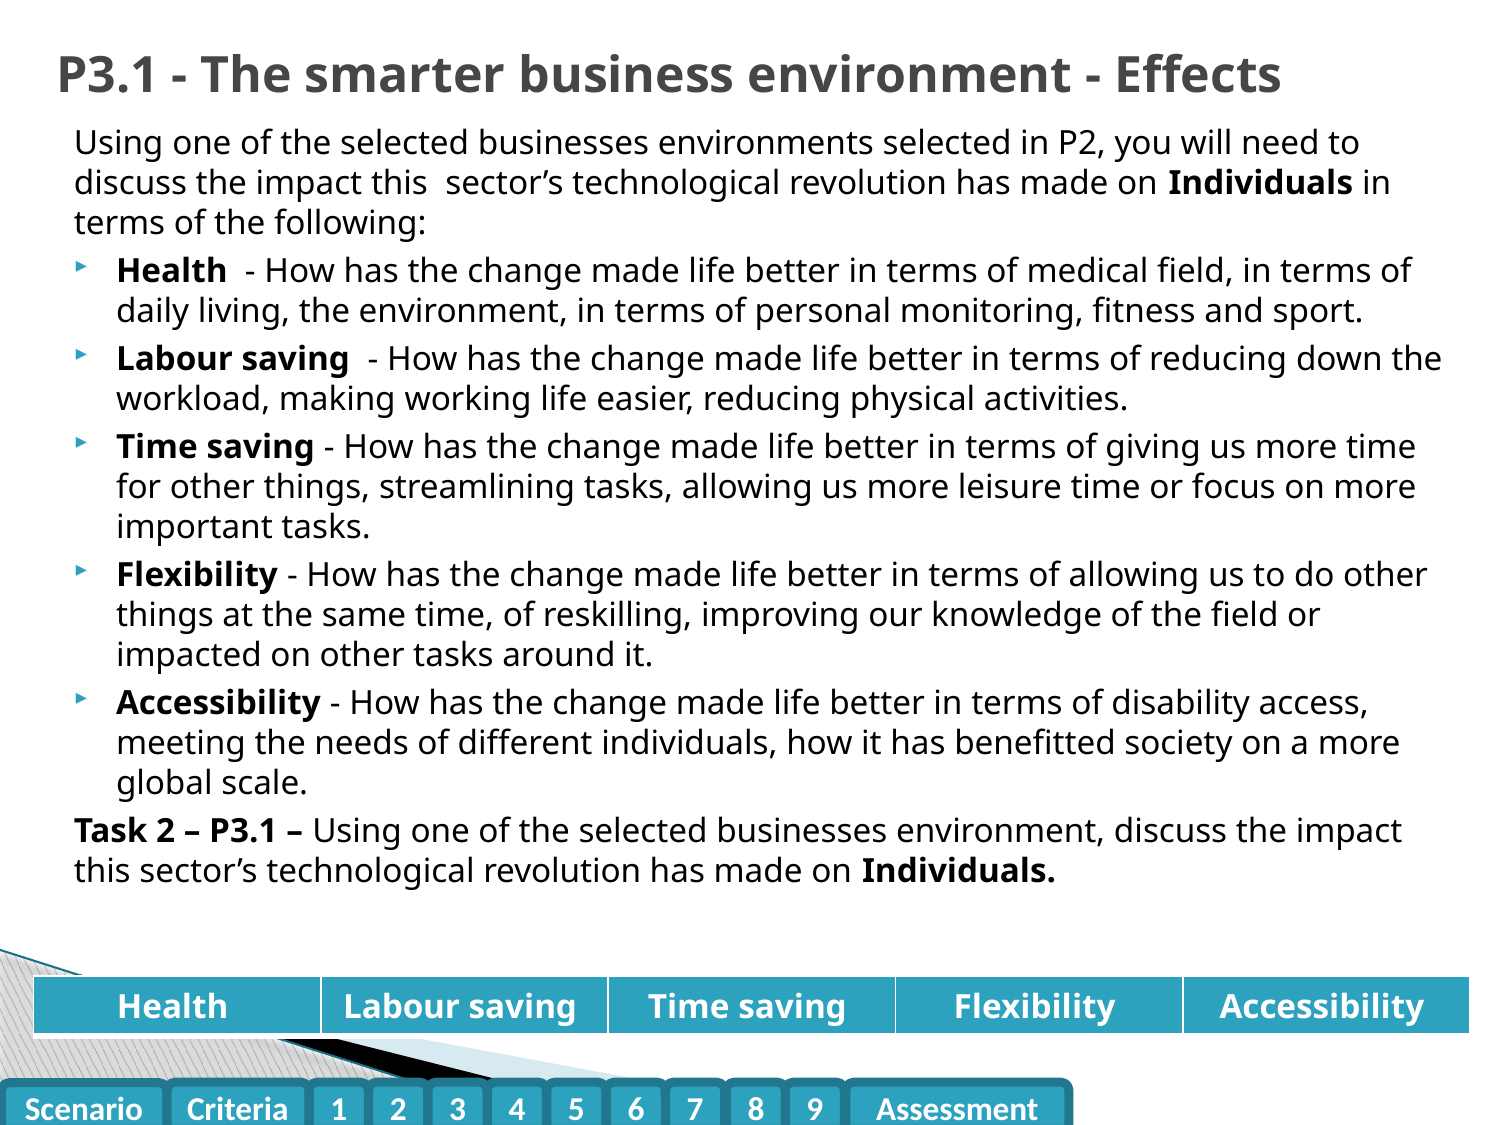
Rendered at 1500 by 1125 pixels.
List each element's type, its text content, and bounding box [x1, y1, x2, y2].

table_header Time saving [609, 977, 895, 1033]
title P3.1 - The smarter business environment - Effects [41, 18, 1459, 126]
table_header Accessibility [1184, 977, 1469, 1033]
list Using one of the selected businesses environments selected in P2, you will need to discuss the impact this sector’s technological revolution has made on Individuals in terms of the following: Health - How has the change made life better in terms of medical field, in terms of daily living, the environment, in terms of personal monitoring, fitness and sport. Labour saving - How has the change made life better in terms of reducing down the workload, making working life easier, reducing physical activities. Time saving - How has the change made life better in terms of giving us more time for other things, streamlining tasks, allowing us more leisure time or focus on more important tasks. Flexibility - How has the change made life better in terms of allowing us to do other things at the same time, of reskilling, improving our knowledge of the field or impacted on other tasks around it. Accessibility - How has the change made life better in terms of disability access, meeting the needs of different individuals, how it has benefitted society on a more global scale. Task 2 – P3.1 – Using one of the selected businesses environment, discuss the impact this sector’s technological revolution has made on Individuals. [41, 113, 1465, 965]
table_header Labour saving [322, 977, 607, 1033]
table_header Flexibility [896, 977, 1182, 1033]
table_header Health [34, 977, 320, 1033]
